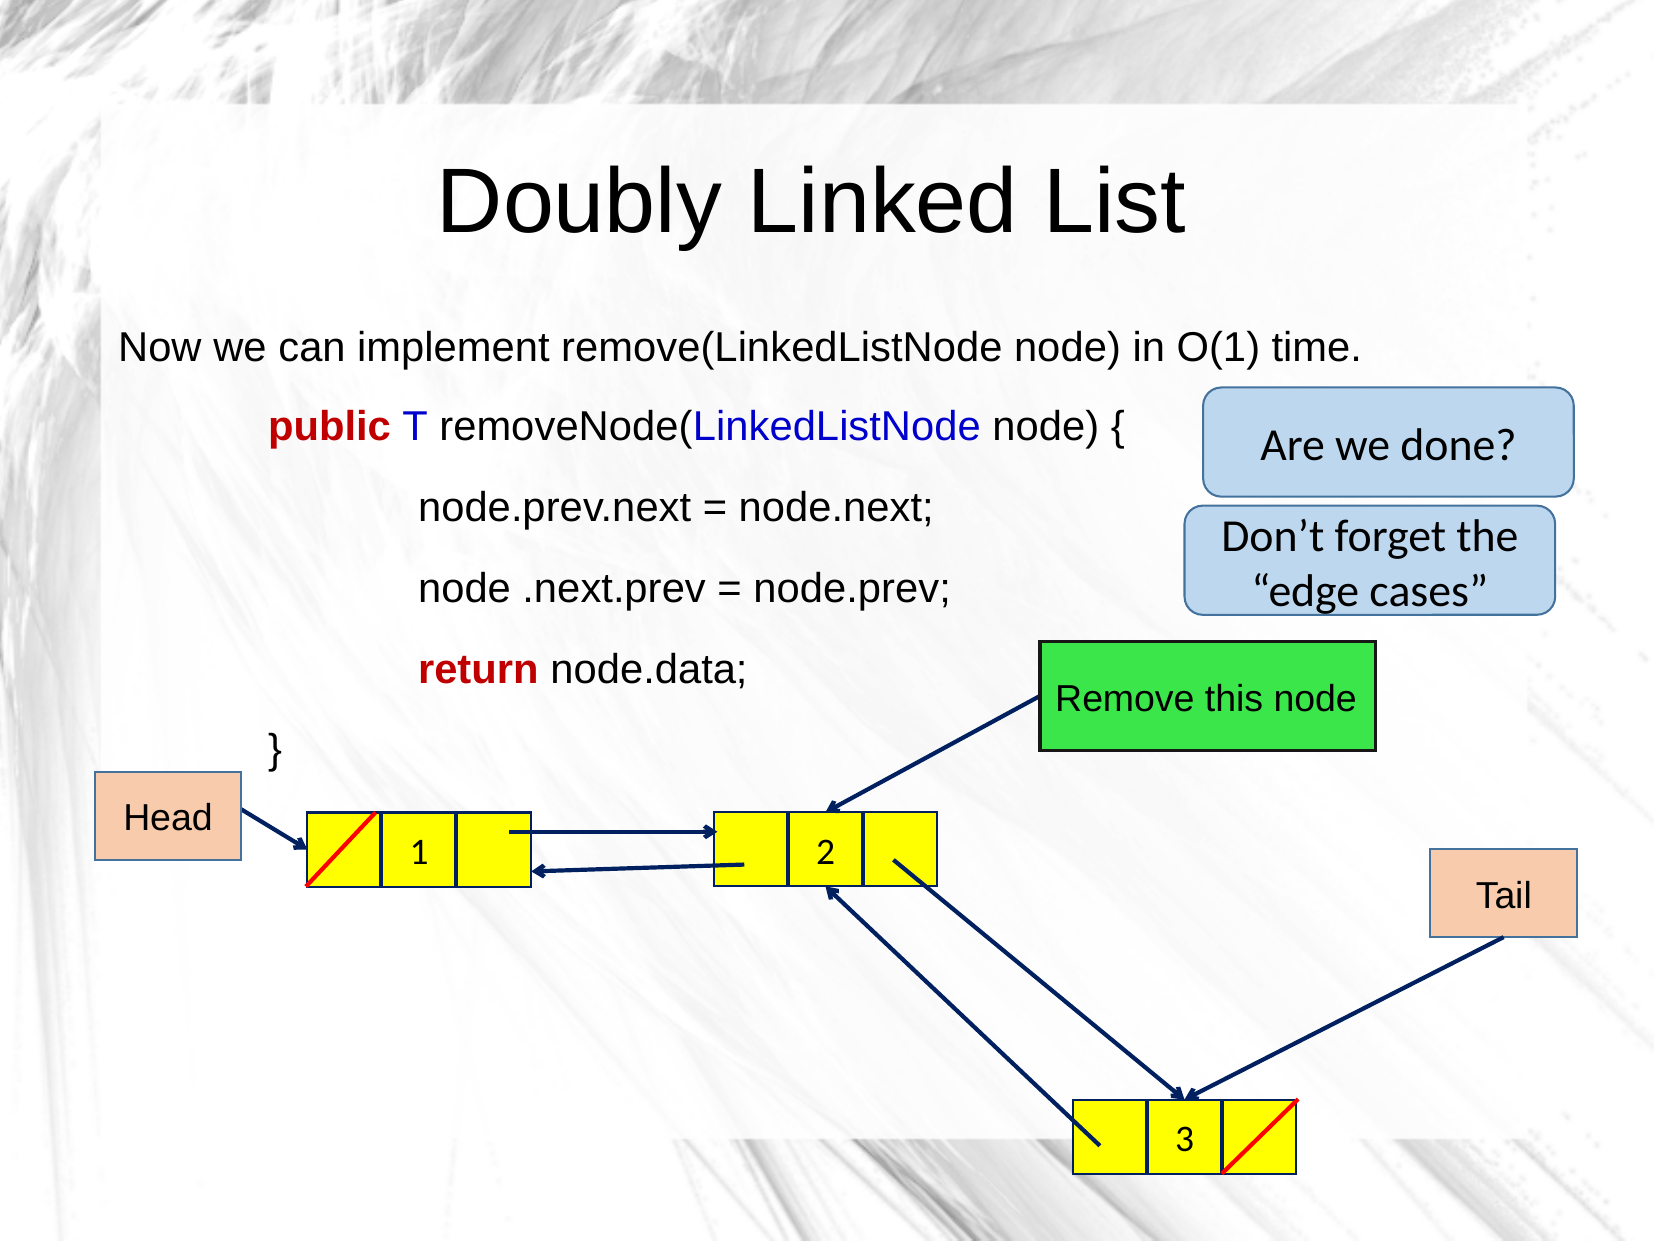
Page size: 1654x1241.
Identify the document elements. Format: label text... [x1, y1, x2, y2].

list Now we can implement remove(LinkedListNode node) in O(1) time. public T removeNode(LinkedListNode node) { node.prev.next = node.next; node .next.prev = node.prev; return node.data; } [118, 319, 1571, 771]
picture [0, 0, 1654, 1241]
title Doubly Linked List [118, 112, 1506, 281]
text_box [825, 641, 1376, 813]
text_box Are we done? [1202, 386, 1575, 498]
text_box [94, 771, 1577, 1174]
text_box Don’t forget the “edge cases” [1183, 504, 1557, 616]
